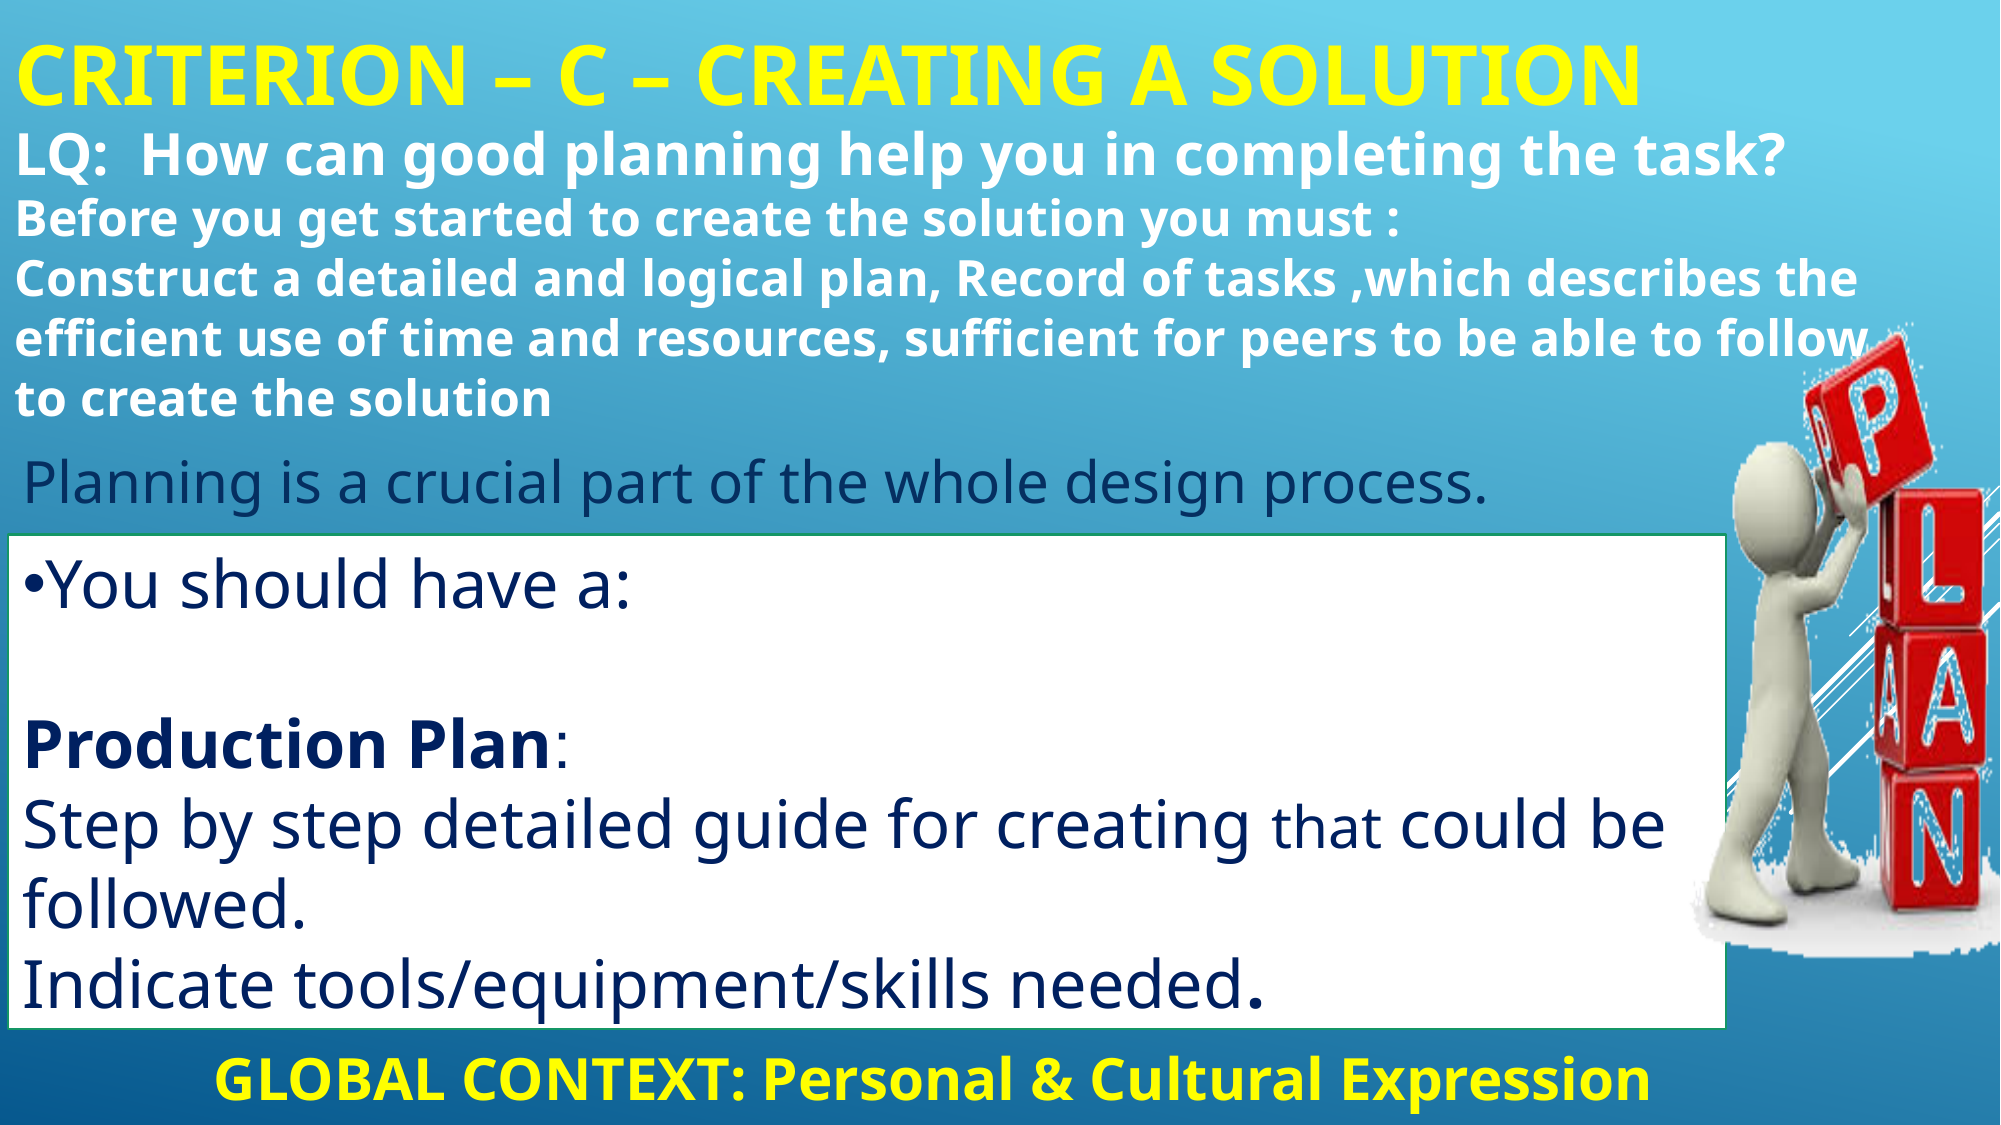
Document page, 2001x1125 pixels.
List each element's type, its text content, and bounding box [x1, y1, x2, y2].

text_box You should have a: Production Plan: Step by step detailed guide for creating that could be followed. Indicate tools/equipment/skills needed. [7, 533, 1727, 1030]
text_box GLOBAL CONTEXT: Personal & Cultural Expression [0, 1034, 1934, 1120]
text_box Before you get started to create the solution you must : Construct a detailed and logical plan, Record of tasks ,which describes the efficient use of time and resources, sufficient for peers to be able to follow to create the solution [0, 178, 1926, 434]
text_box CRITERION – C – CREATING A SOLUTION [0, 0, 2000, 130]
picture [1631, 293, 2000, 984]
text_box LQ: How can good planning help you in completing the task? [0, 109, 1934, 195]
text_box Planning is a crucial part of the whole design process. [7, 437, 1631, 523]
